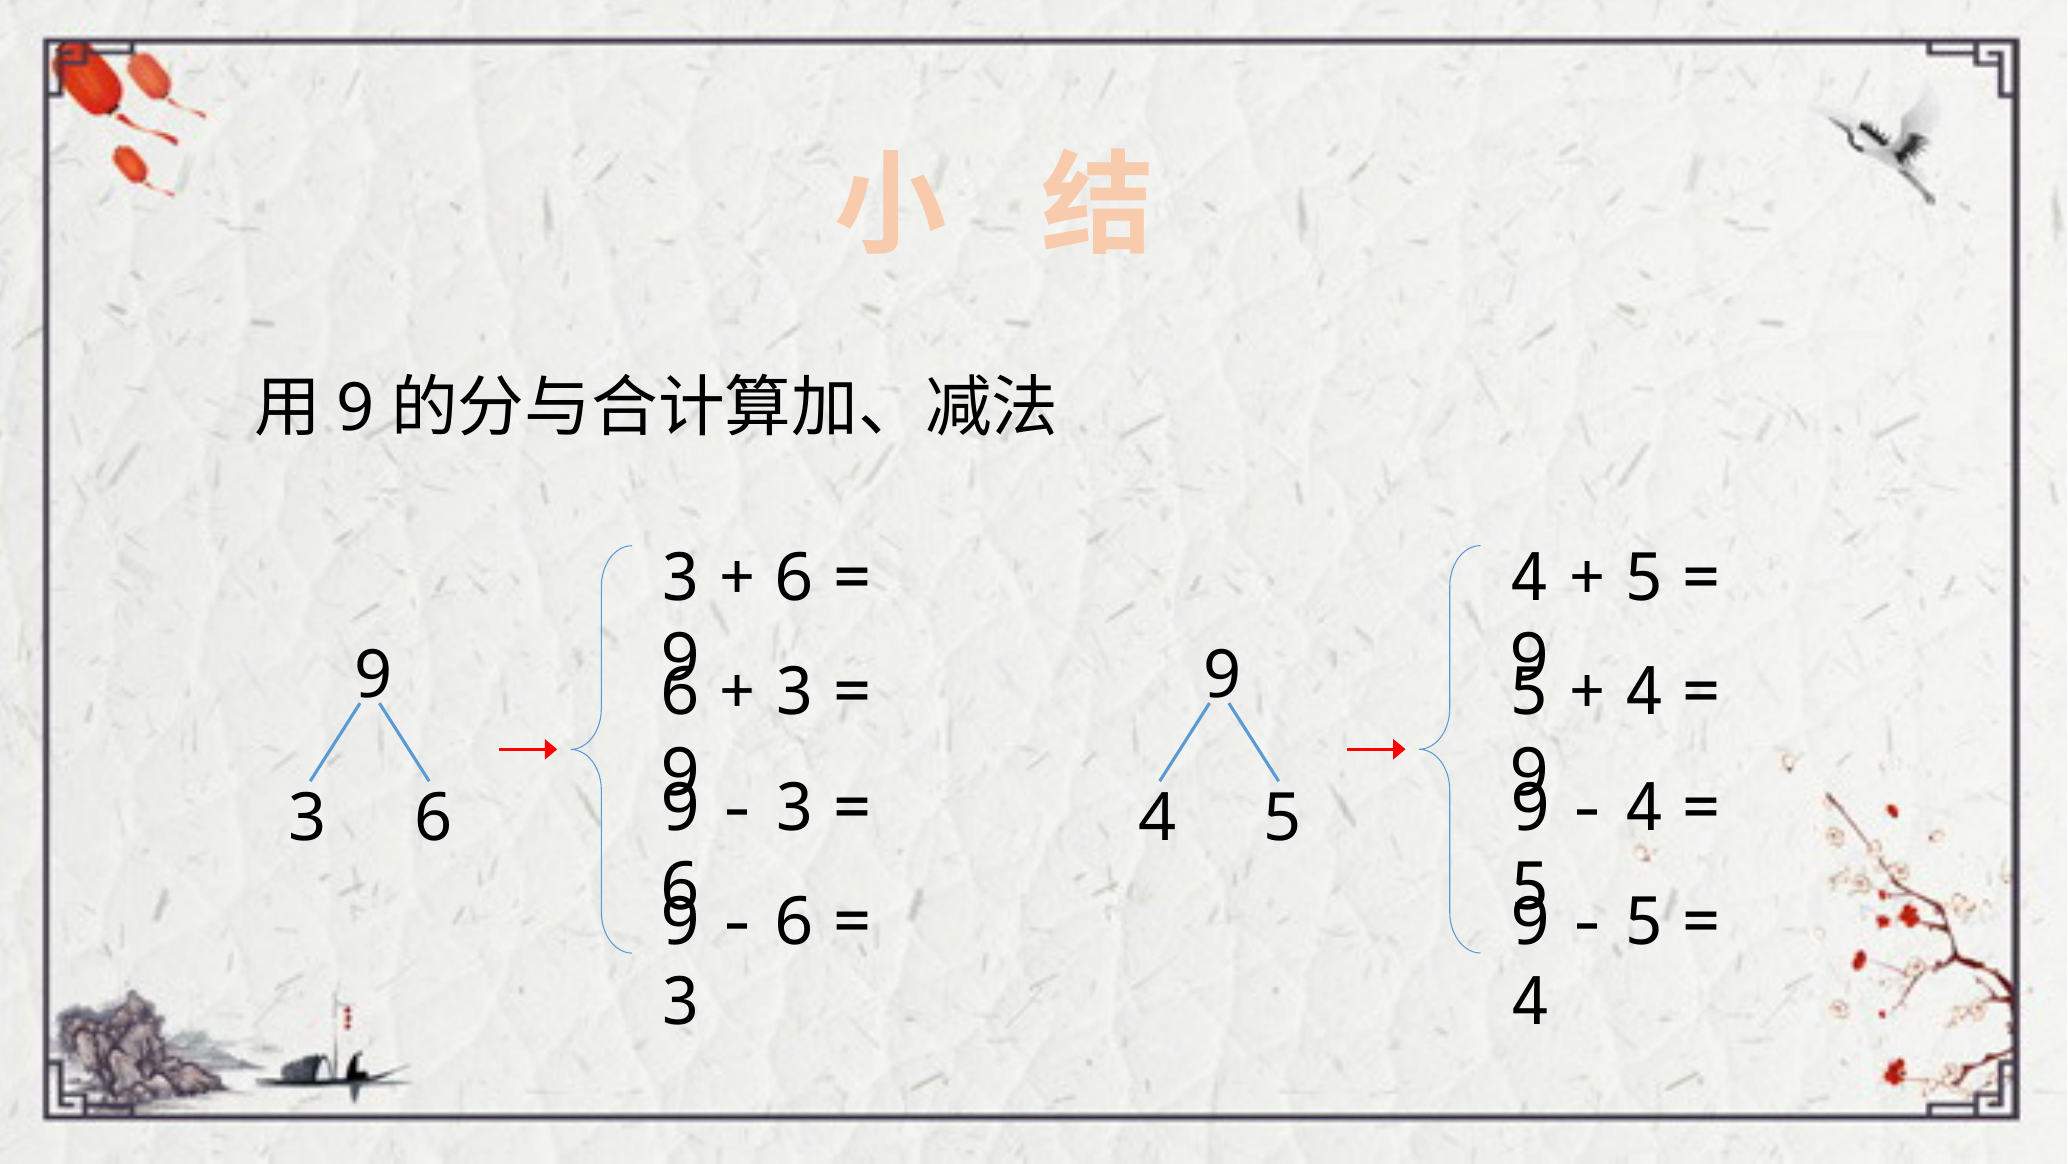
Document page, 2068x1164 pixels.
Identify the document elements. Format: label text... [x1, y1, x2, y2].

text_box 9 - 3 = 6 [645, 755, 919, 870]
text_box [273, 623, 484, 863]
text_box 9 - 6 = 3 [645, 870, 919, 1046]
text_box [1123, 623, 1334, 863]
text_box [1418, 545, 1481, 954]
text_box 6 + 3 = 9 [645, 640, 919, 755]
text_box 4 + 5 = 9 [1495, 526, 1768, 640]
text_box 小 结 [820, 124, 1169, 275]
picture [0, 0, 2068, 1164]
text_box 9 - 5 = 4 [1495, 870, 1768, 1046]
text_box 用9的分与合计算加、减法 [239, 316, 1081, 452]
text_box [570, 545, 633, 954]
text_box 9 - 4 = 5 [1495, 755, 1768, 870]
text_box 3 + 6 = 9 [645, 526, 919, 640]
text_box 5 + 4 = 9 [1495, 640, 1768, 755]
